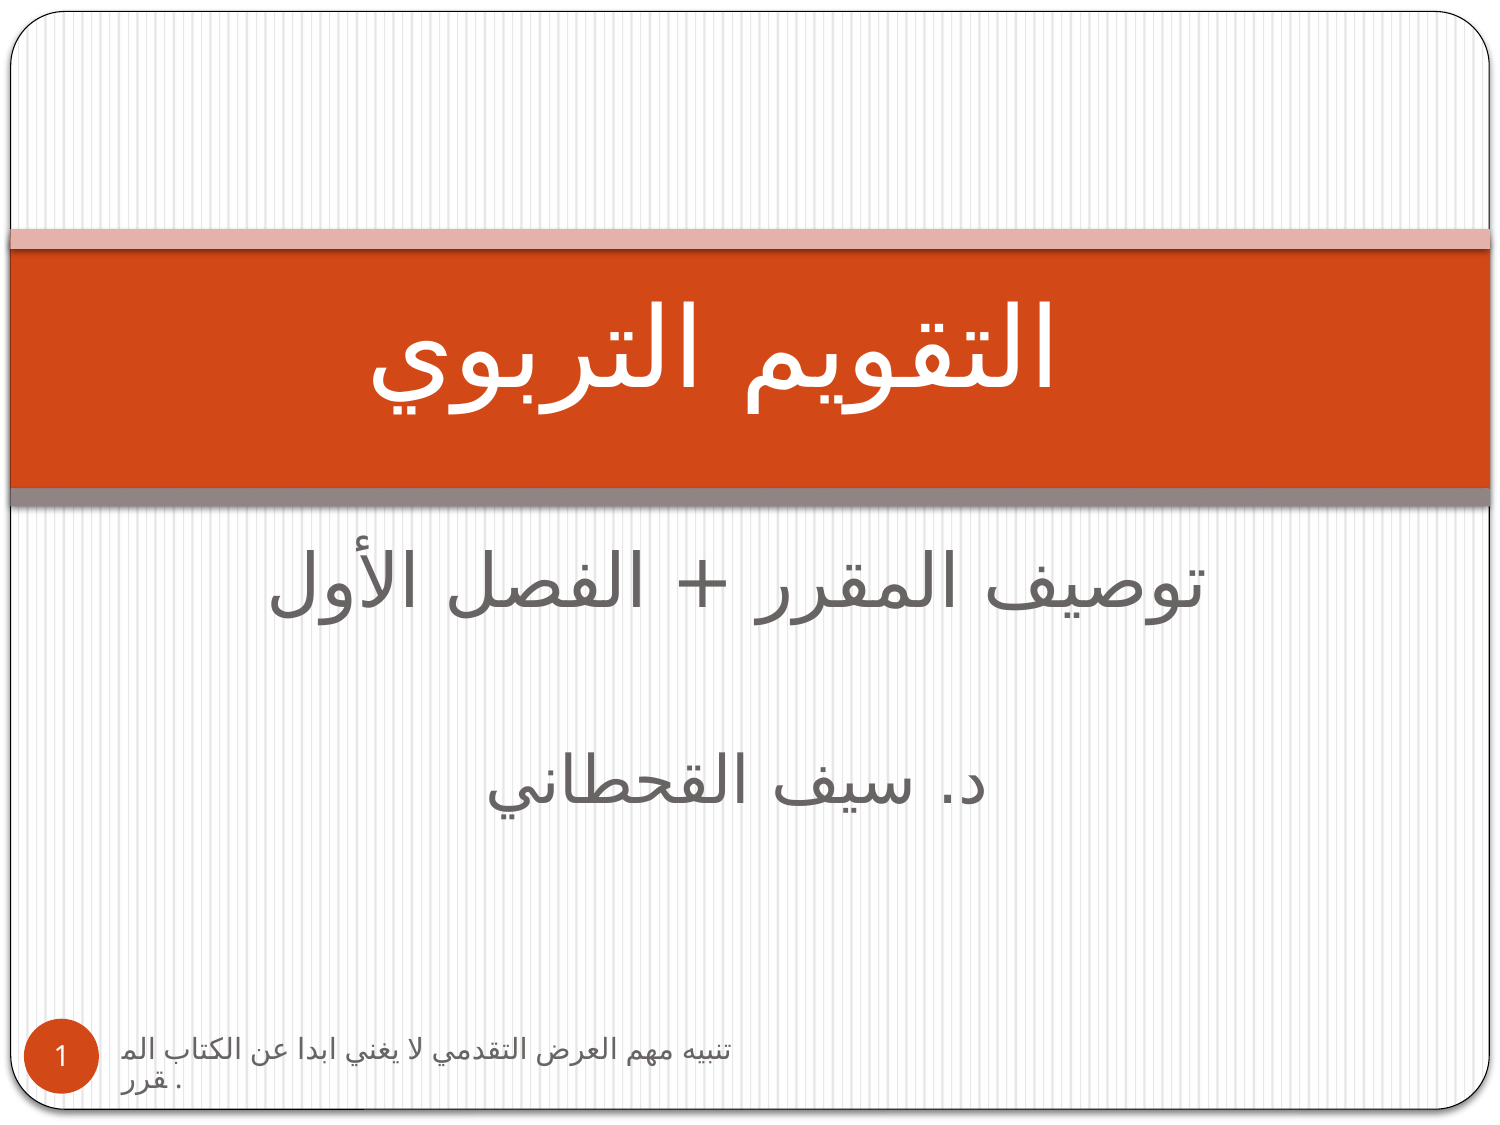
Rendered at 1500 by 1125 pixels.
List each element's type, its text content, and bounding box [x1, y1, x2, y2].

footer تنبيه مهم العرض التقدمي لا يغني ابدا عن الكتاب المقرر. [150, 1012, 800, 1088]
title التقويم التربوي [87, 224, 1376, 468]
subtitle توصيف المقرر + الفصل الأول د. سيف القحطاني [212, 525, 1263, 1000]
slide_number 1 [23, 1018, 99, 1094]
